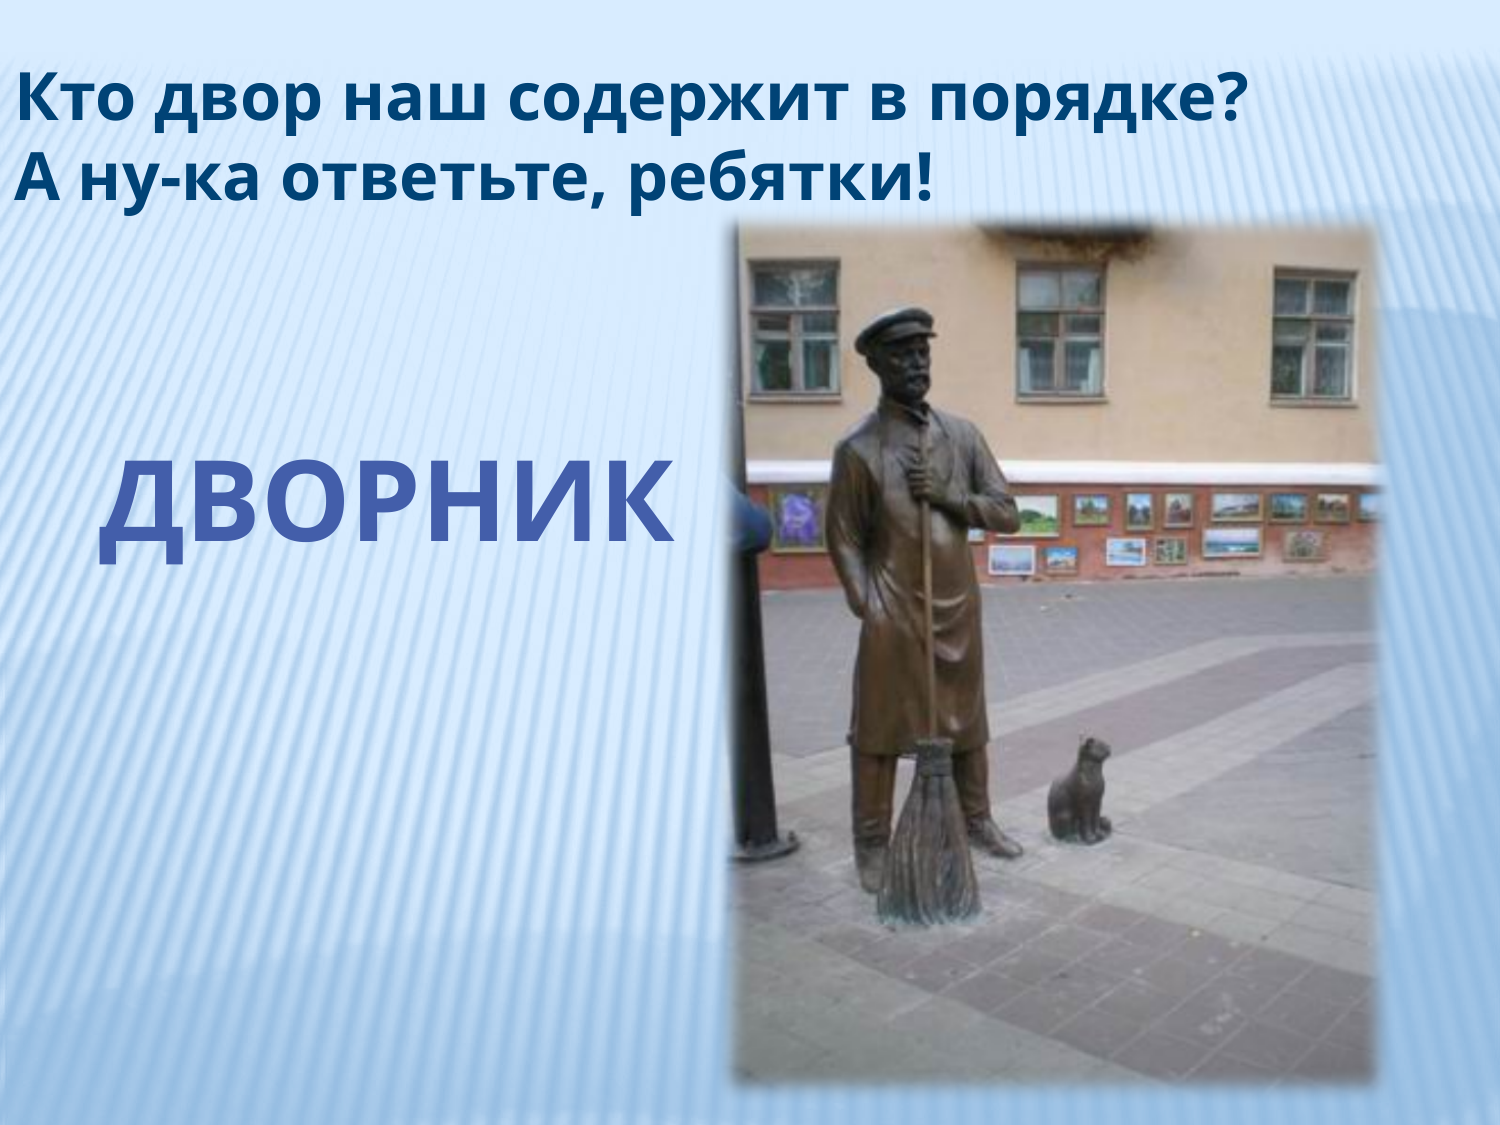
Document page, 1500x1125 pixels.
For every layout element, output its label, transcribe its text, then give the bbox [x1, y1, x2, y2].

text_box Кто двор наш содержит в порядке? А ну-ка ответьте, ребятки! [0, 46, 1289, 222]
picture [714, 206, 1395, 1106]
text_box дворник [85, 421, 691, 572]
